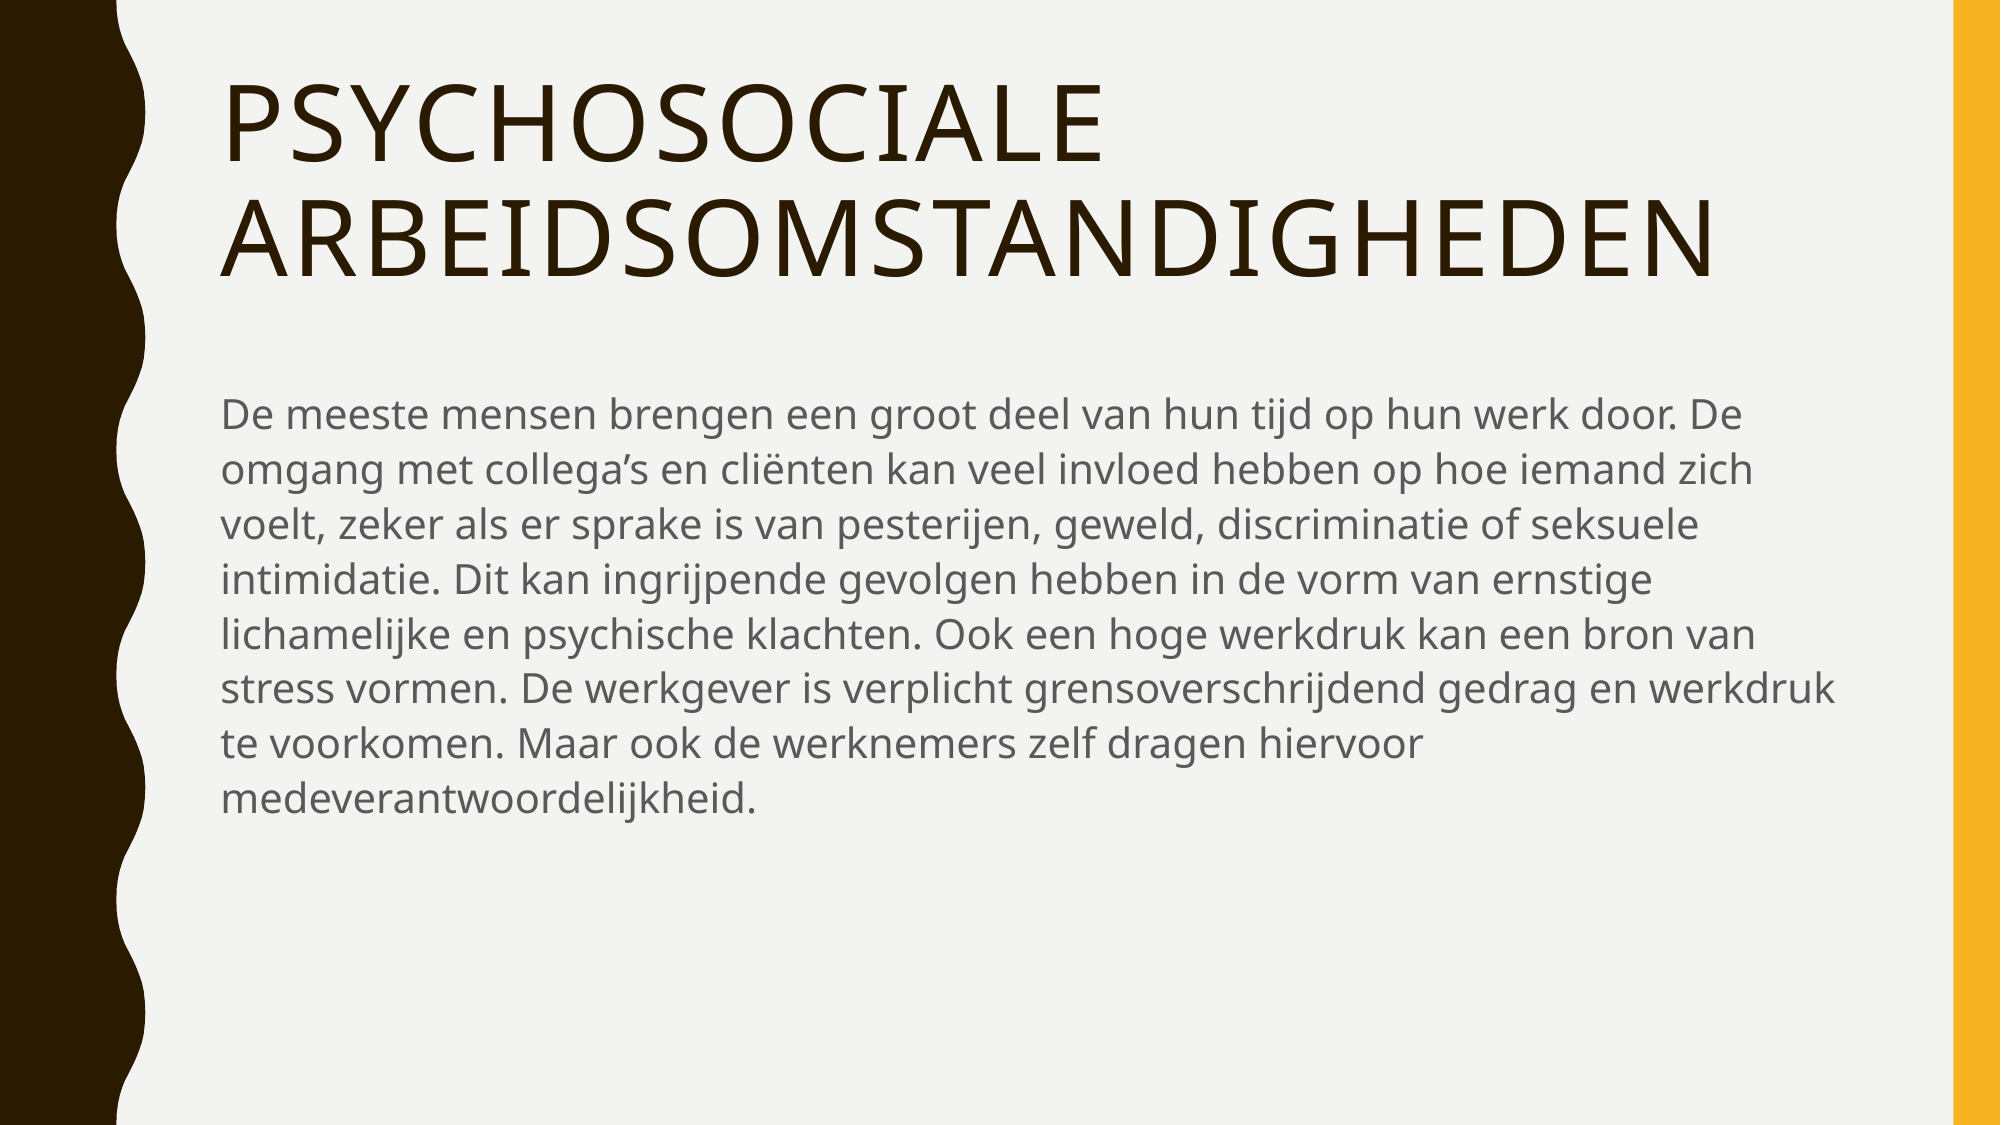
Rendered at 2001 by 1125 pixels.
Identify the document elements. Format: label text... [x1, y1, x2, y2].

list De meeste mensen brengen een groot deel van hun tijd op hun werk door. De omgang met collega’s en cliënten kan veel invloed hebben op hoe iemand zich voelt, zeker als er sprake is van pesterijen, geweld, discriminatie of seksuele intimidatie. Dit kan ingrijpende gevolgen hebben in de vorm van ernstige lichamelijke en psychische klachten. Ook een hoge werkdruk kan een bron van stress vormen. De werkgever is verplicht grensoverschrijdend gedrag en werkdruk te voorkomen. Maar ook de werknemers zelf dragen hiervoor medeverantwoordelijkheid. [205, 375, 1875, 965]
title Psychosociale arbeidsomstandigheden [205, 62, 1875, 308]
